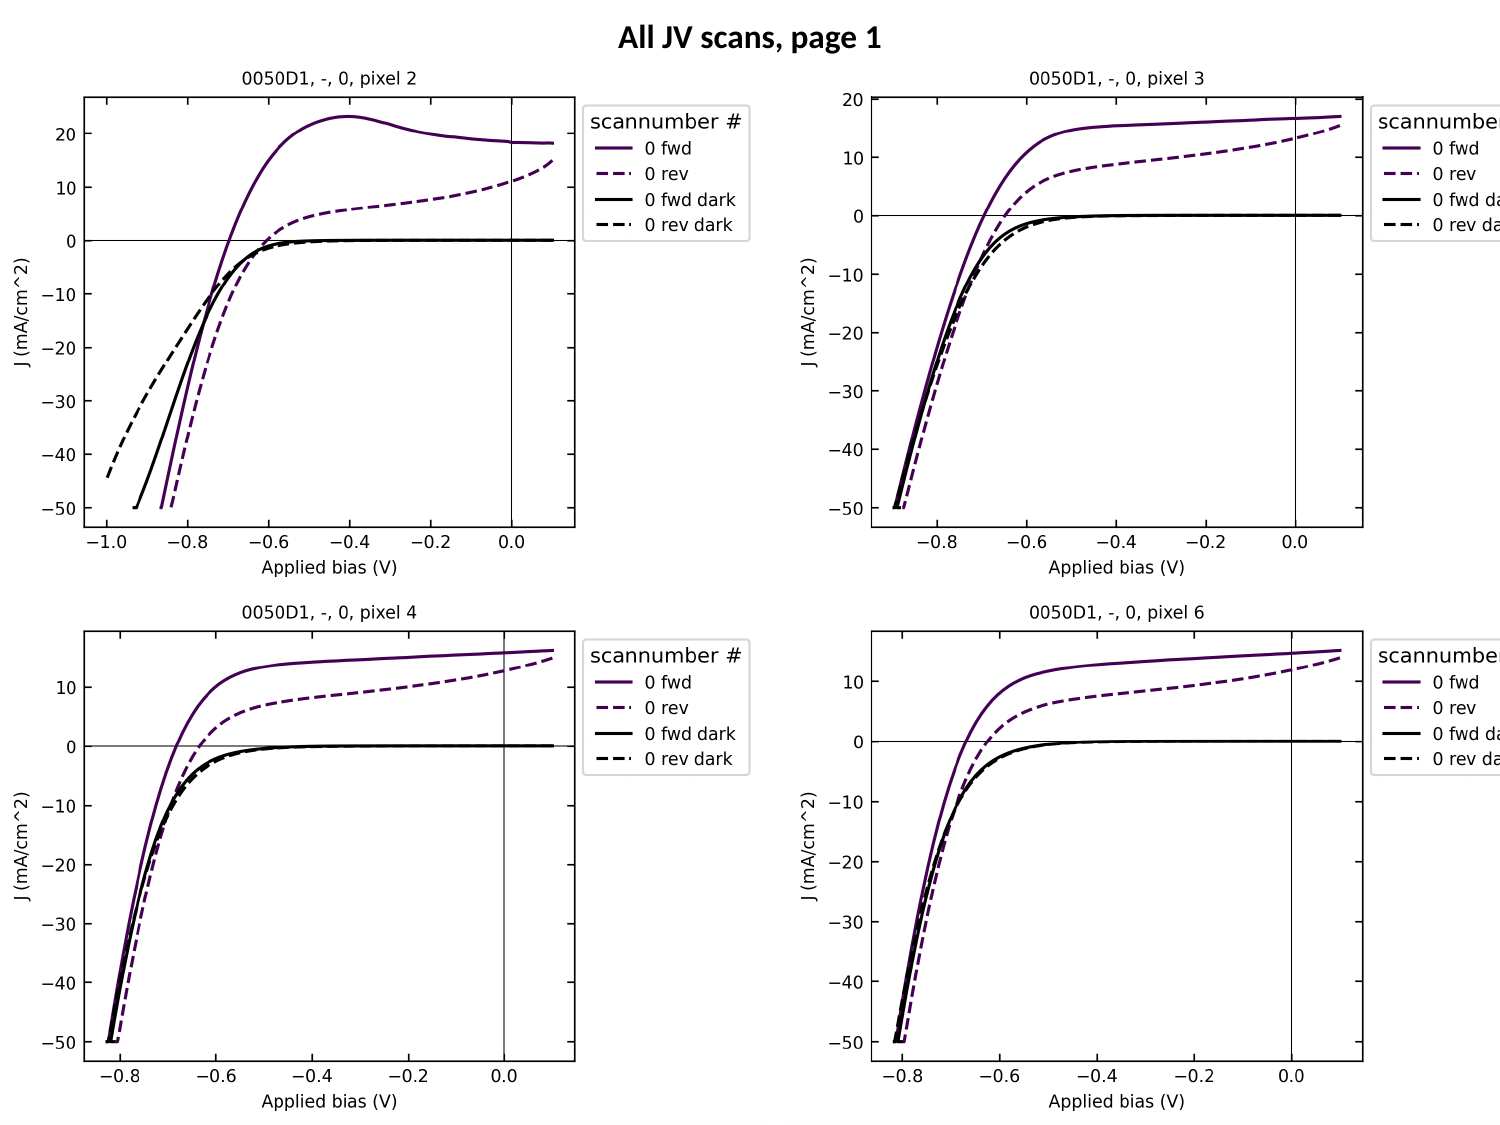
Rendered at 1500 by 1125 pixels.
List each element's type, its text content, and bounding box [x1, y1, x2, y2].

picture [0, 56, 764, 1125]
title All JV scans, page 1 [0, 0, 1500, 75]
picture [787, 56, 1500, 1125]
